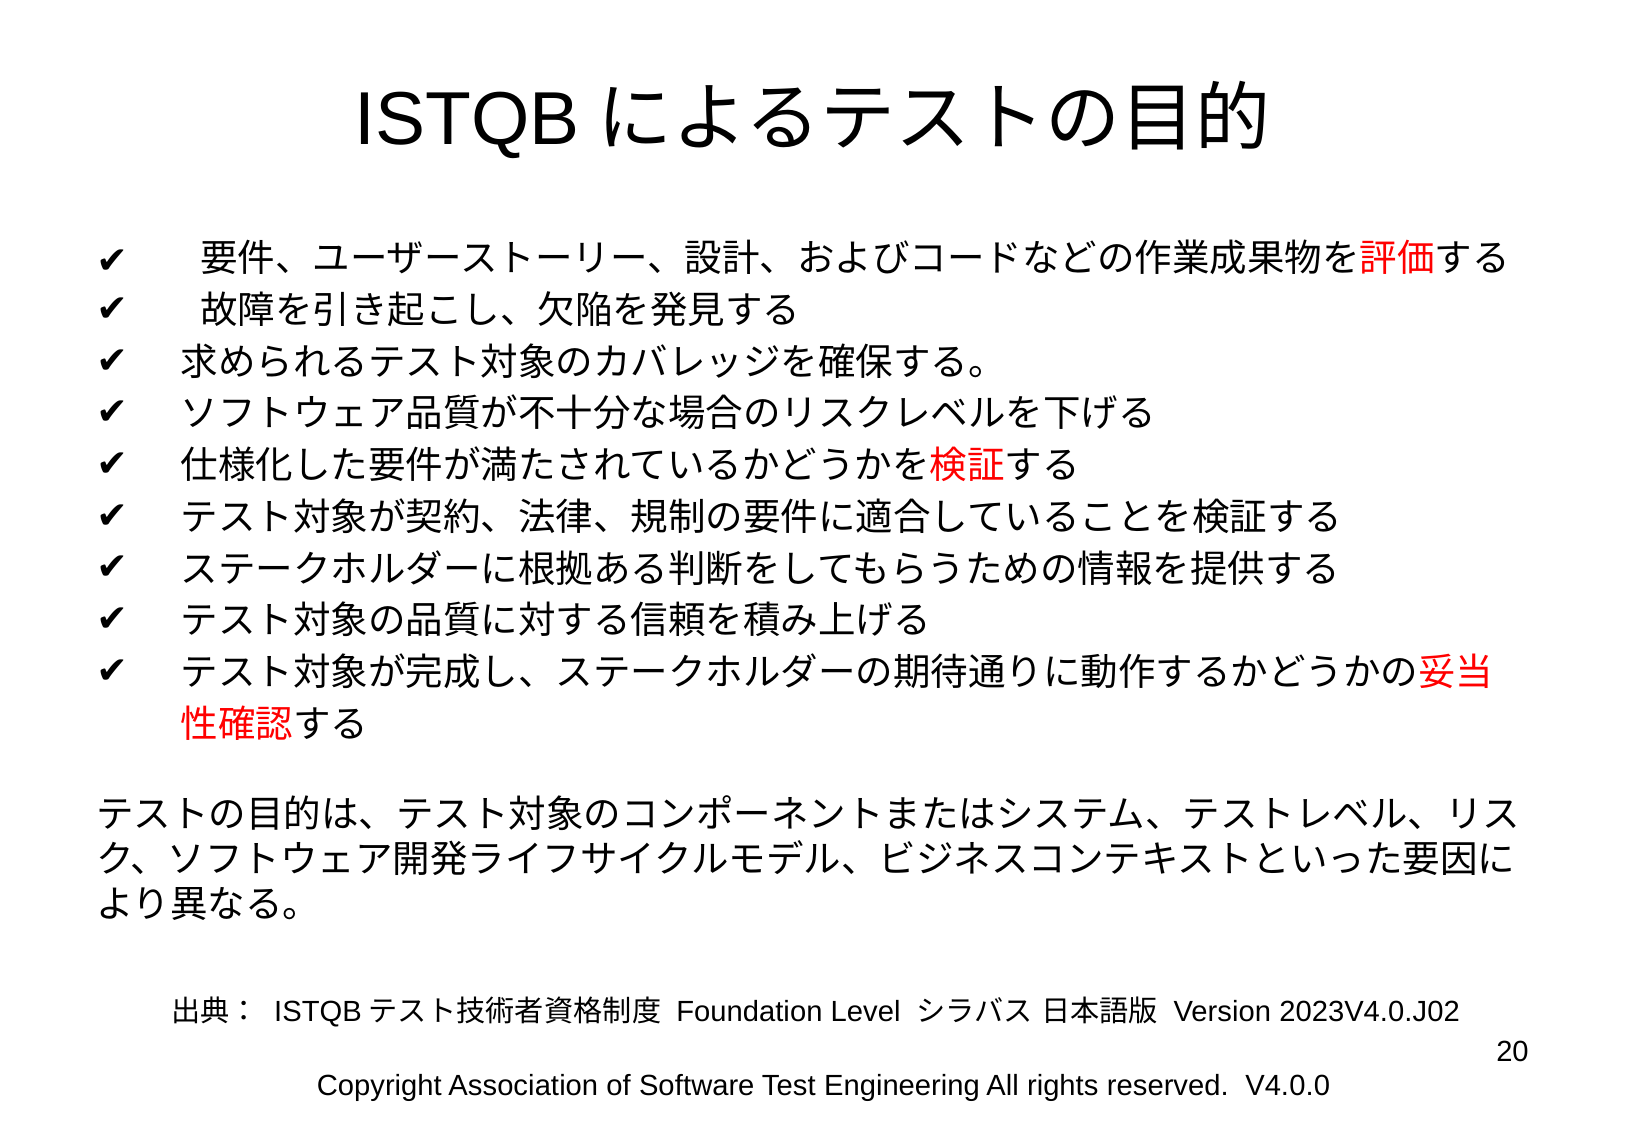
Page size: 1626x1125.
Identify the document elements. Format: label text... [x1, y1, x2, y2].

text_box 出典： ISTQBテスト技術者資格制度 Foundation Level シラバス 日本語版 Version 2023V4.0.J02 [51, 984, 1580, 1035]
text_box 要件、ユーザーストーリー、設計、およびコードなどの作業成果物を評価する 故障を引き起こし、欠陥を発見する 求められるテスト対象のカバレッジを確保する。 ソフトウェア品質が不十分な場合のリスクレベルを下げる 仕様化した要件が満たされているかどうかを検証する テスト対象が契約、法律、規制の要件に適合していることを検証する ステークホルダーに根拠ある判断をしてもらうための情報を提供する テスト対象の品質に対する信頼を積み上げる テスト対象が完成し、ステークホルダーの期待通りに動作するかどうかの妥当性確認する テストの目的は、テスト対象のコンポーネントまたはシステム、テストレベル、リスク、ソフトウェア開発ライフサイクルモデル、ビジネスコンテキストといった要因により異なる。 [81, 219, 1544, 933]
slide_number ‹#› [1164, 1035, 1544, 1103]
footer Copyright Association of Software Test Engineering All rights reserved. V4.0.0 [233, 1058, 1415, 1103]
title ISTQBによるテストの目的 [81, 45, 1544, 185]
